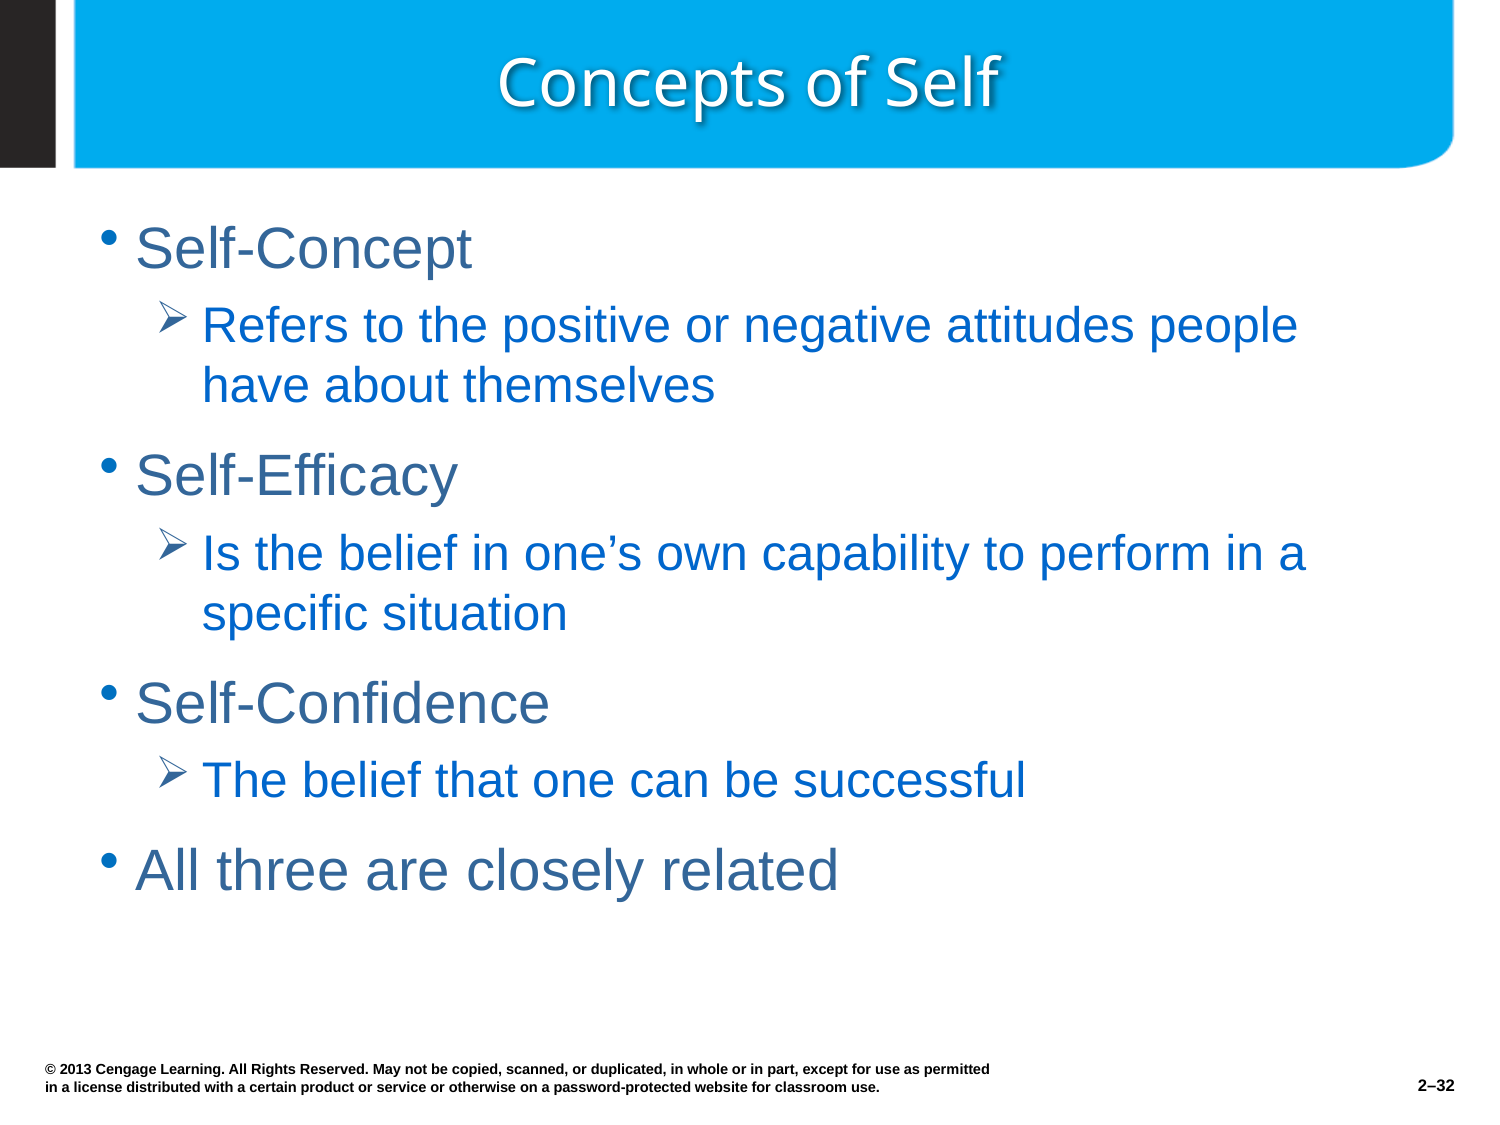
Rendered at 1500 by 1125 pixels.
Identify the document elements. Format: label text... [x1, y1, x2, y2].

title Concepts of Self [85, 32, 1411, 128]
picture [0, 0, 1456, 171]
slide_number 2–32 [1092, 1042, 1455, 1103]
list Self-Concept Refers to the positive or negative attitudes people have about themselves Self-Efficacy Is the belief in one’s own capability to perform in a specific situation Self-Confidence The belief that one can be successful All three are closely related [84, 202, 1414, 1043]
footer © 2013 Cengage Learning. All Rights Reserved. May not be copied, scanned, or duplicated, in whole or in part, except for use as permitted in a license distributed with a certain product or service or otherwise on a password-protected website for classroom use. [45, 1042, 1005, 1103]
